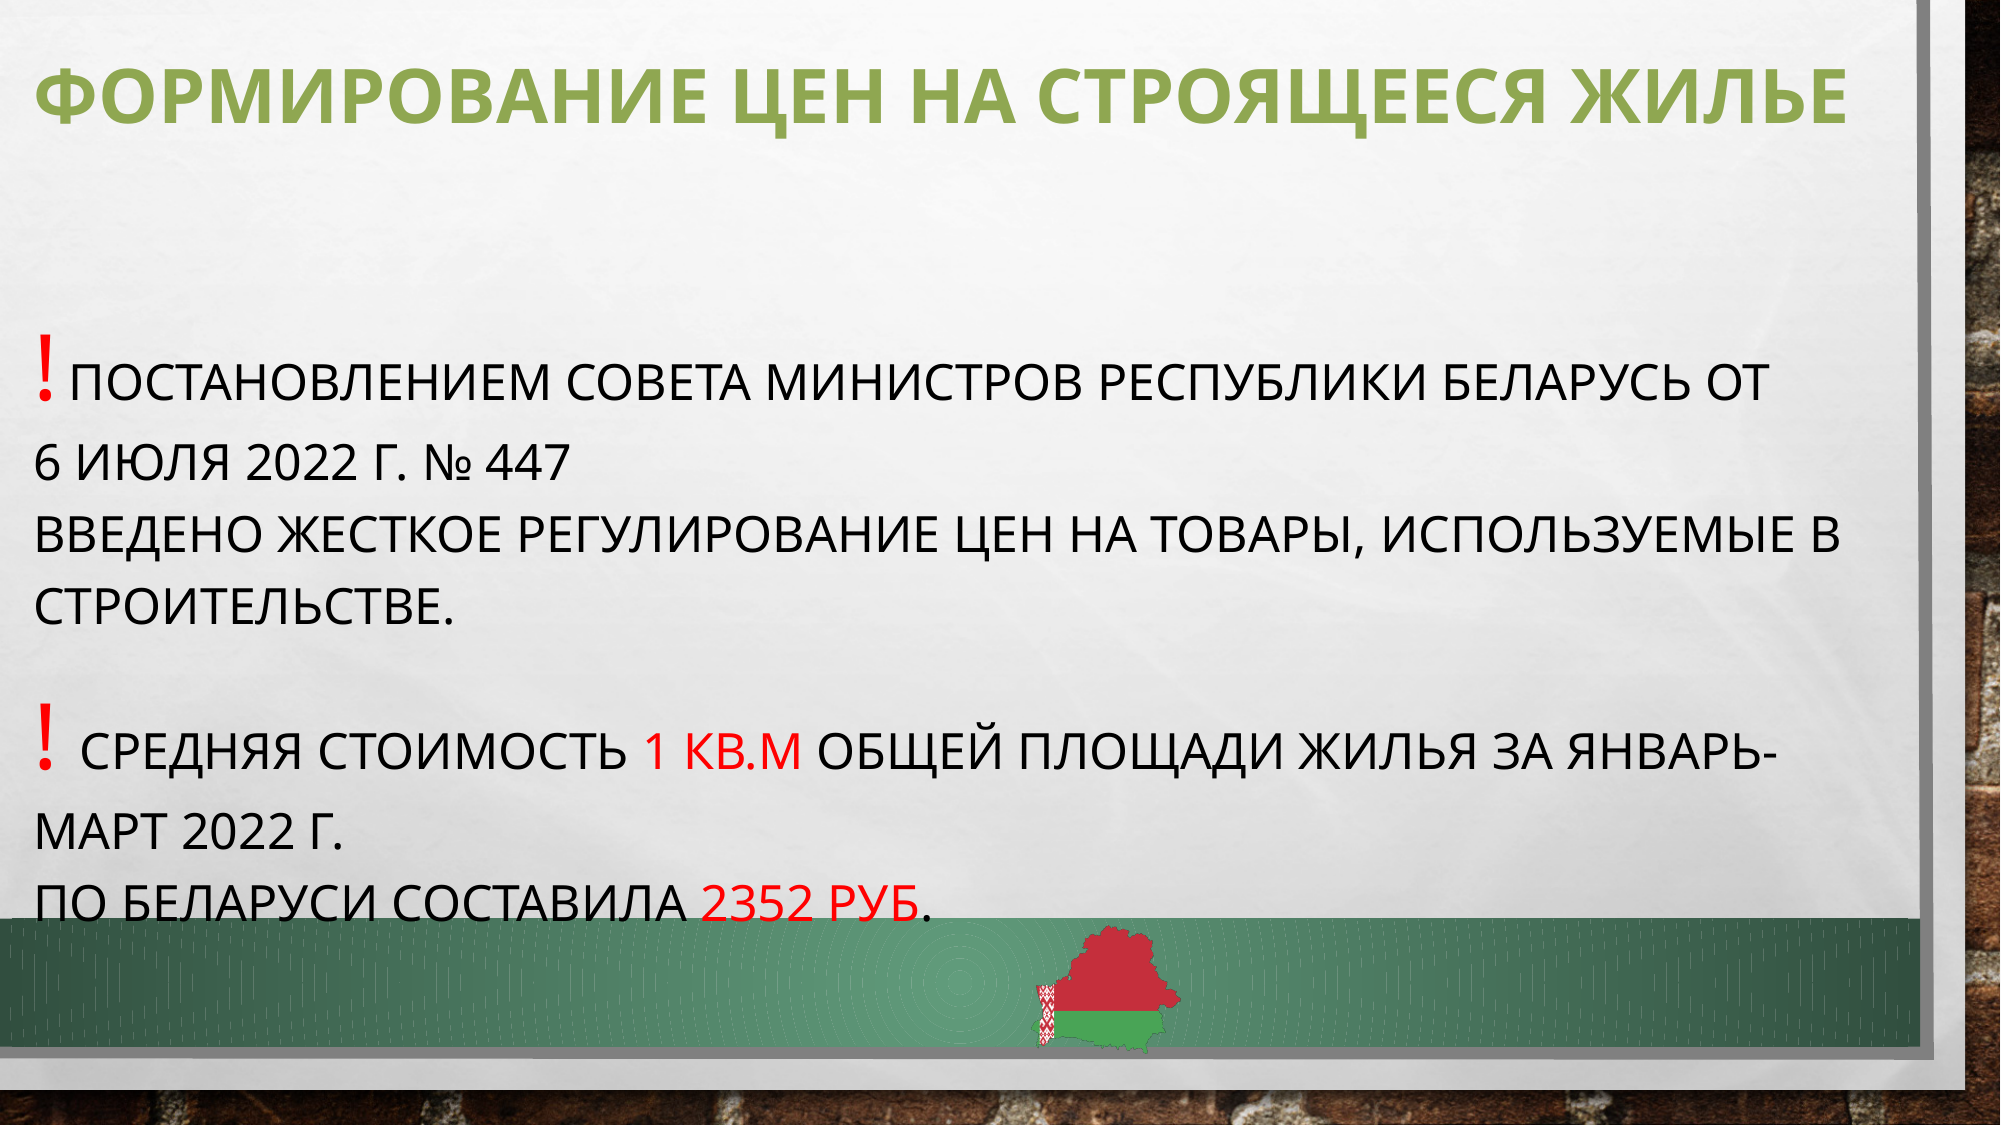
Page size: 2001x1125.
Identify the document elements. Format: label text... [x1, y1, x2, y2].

title Формирование цен на строящееся жилье [18, 50, 1912, 240]
list ! Постановлением Совета Министров Республики Беларусь от 6 июля 2022 г. № 447 введено жесткое регулирование цен на товары, используемые в строительстве. ! средняя стоимость 1 кв.м общей площади жилья за январь-март 2022 г. по Беларуси составила 2352 руб. [18, 240, 1912, 882]
picture [0, 0, 2000, 1125]
picture [1031, 924, 1181, 1055]
